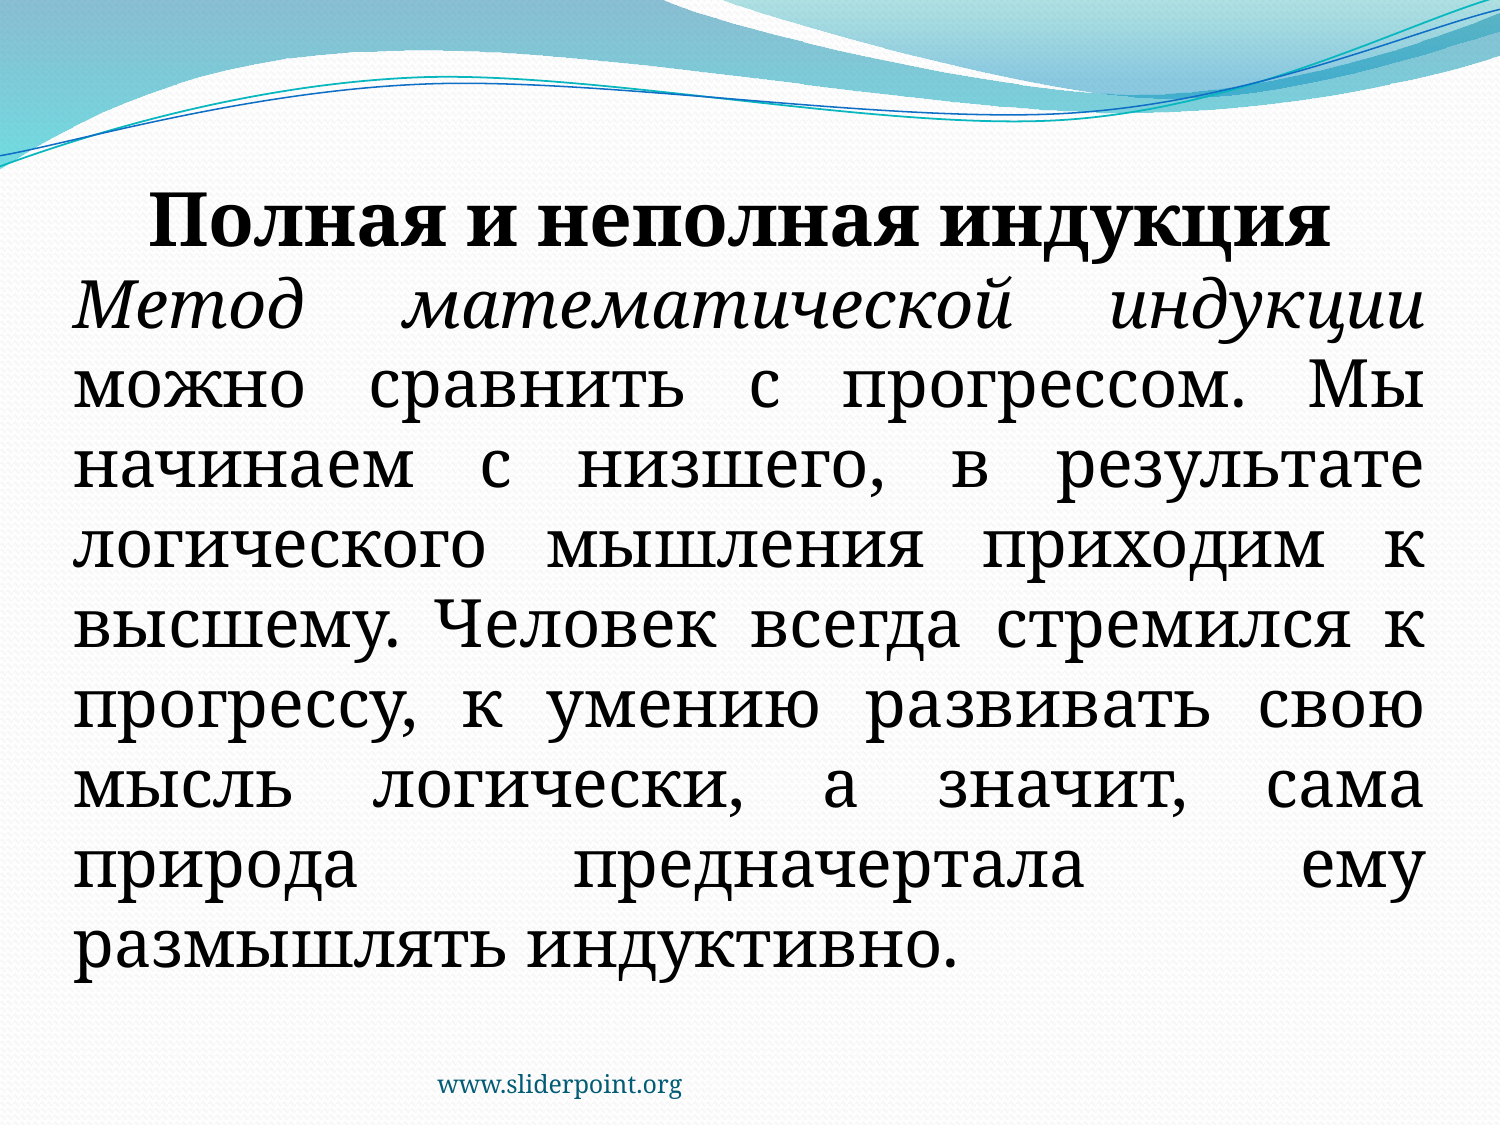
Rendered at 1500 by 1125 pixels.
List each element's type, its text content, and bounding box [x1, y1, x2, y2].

text_box Полная и неполная индукция Метод математической индукции можно сравнить с прогрессом. Мы начинаем с низшего, в результате логического мышления приходим к высшему. Человек всегда стремился к прогрессу, к умению развивать свою мысль логически, а значит, сама природа предначертала ему размышлять индуктивно. [58, 163, 1442, 989]
footer www.sliderpoint.org [437, 1042, 988, 1103]
